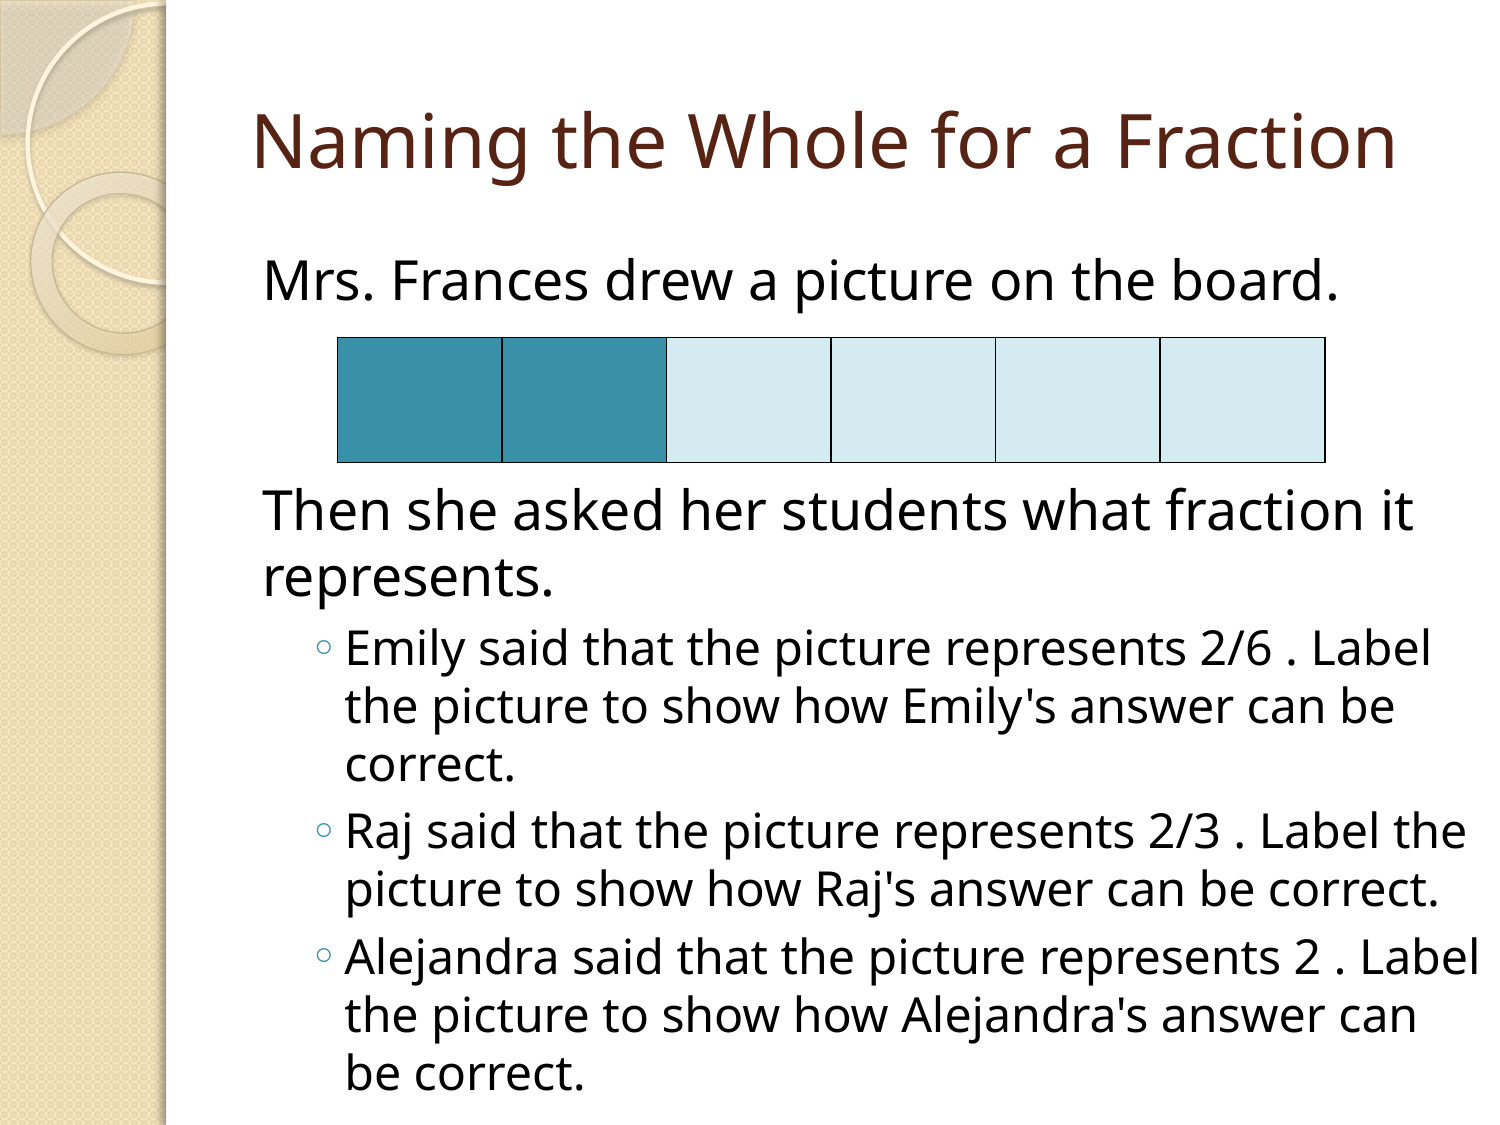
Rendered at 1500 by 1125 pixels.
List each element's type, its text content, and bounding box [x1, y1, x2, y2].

table_header [996, 338, 1159, 462]
table_header [832, 338, 995, 462]
table_header [1161, 338, 1324, 462]
table_header [503, 338, 666, 462]
title Naming the Whole for a Fraction [235, 45, 1466, 233]
table_header [338, 338, 501, 462]
table_header [667, 338, 830, 462]
list Mrs. Frances drew a picture on the board. Then she asked her students what fraction it represents. Emily said that the picture represents 2/6 . Label the picture to show how Emily's answer can be correct. Raj said that the picture represents 2/3 . Label the picture to show how Raj's answer can be correct. Alejandra said that the picture represents 2 . Label the picture to show how Alejandra's answer can be correct. [235, 237, 1500, 1125]
